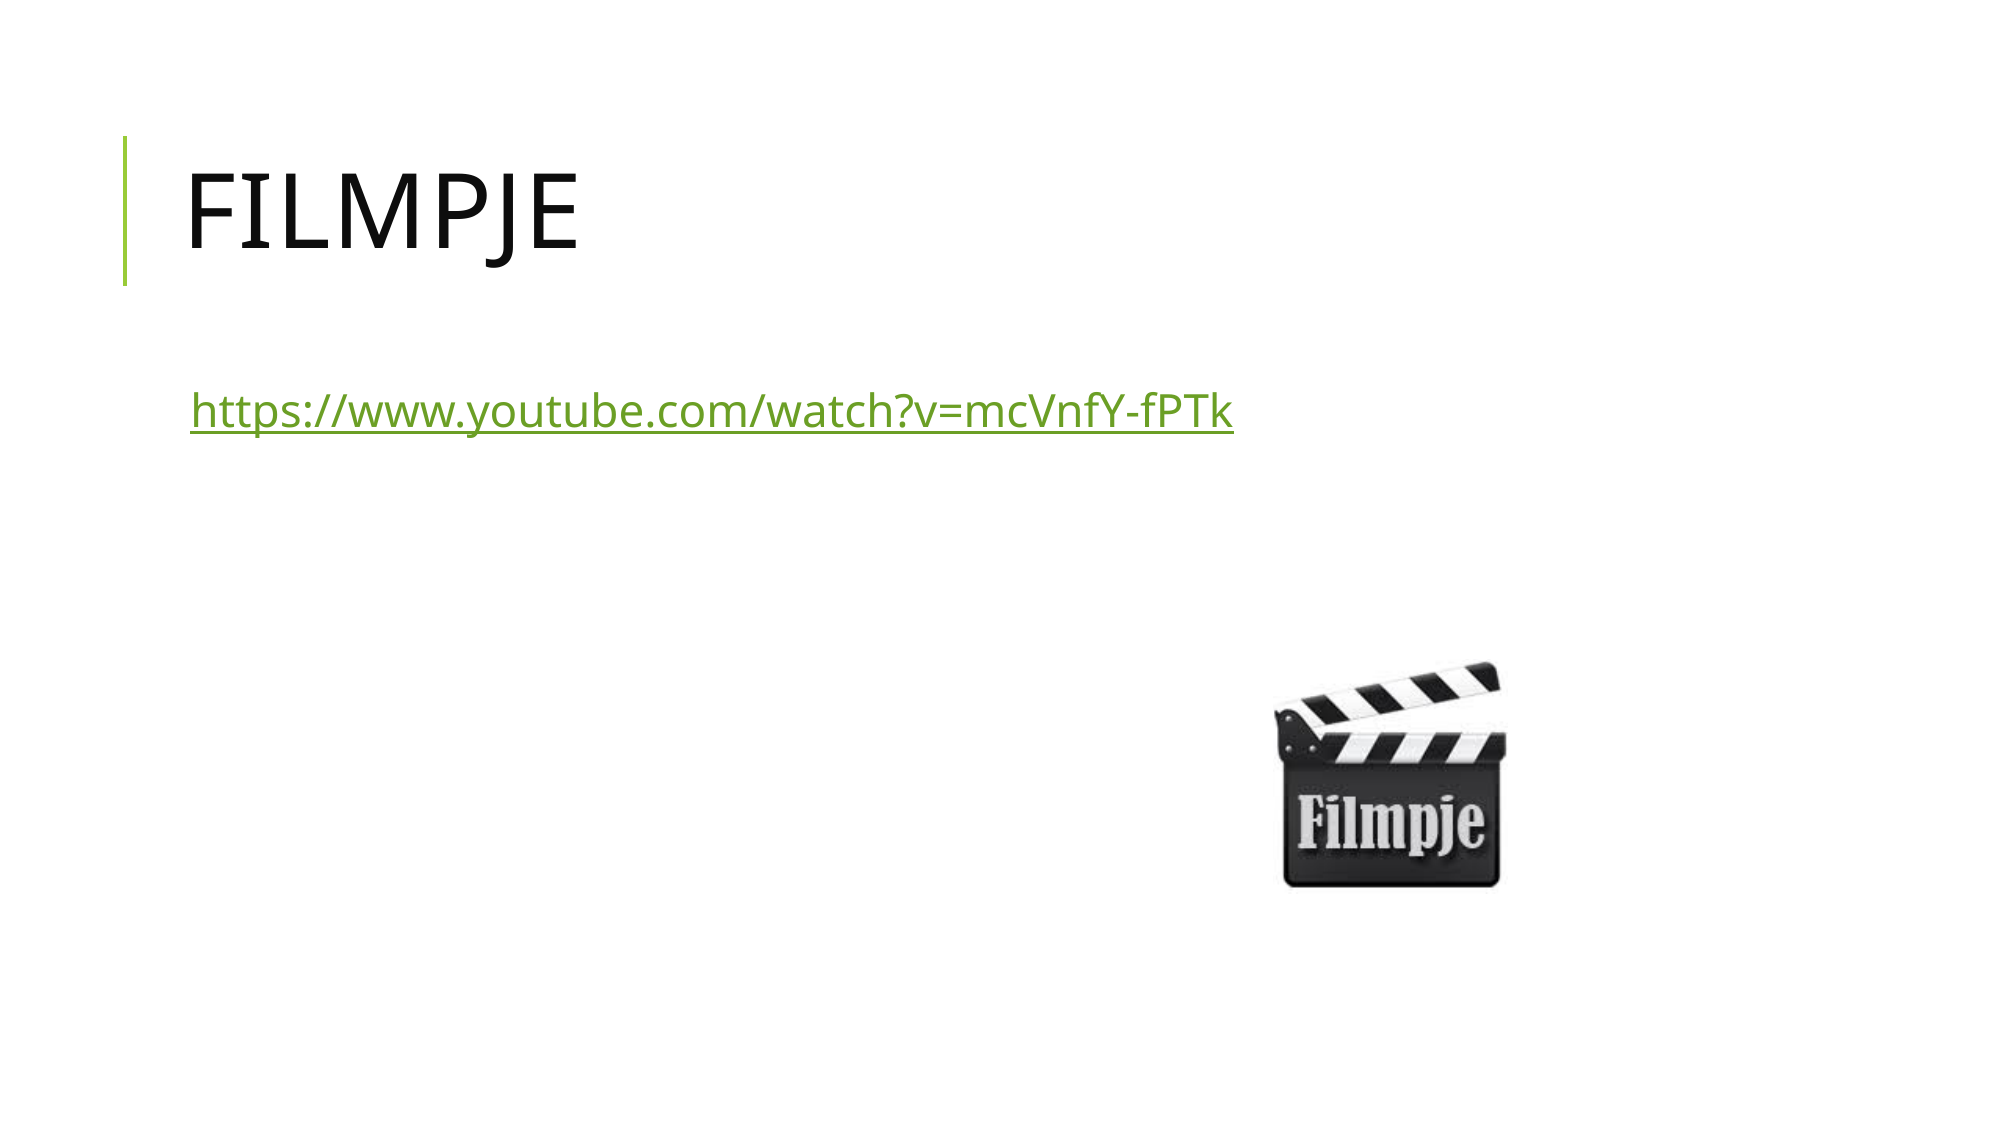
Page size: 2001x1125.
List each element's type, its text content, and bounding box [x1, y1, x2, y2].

list https://www.youtube.com/watch?v=mcVnfY-fPTk [168, 375, 1763, 1035]
title Filmpje [168, 96, 1763, 342]
picture [1272, 659, 1508, 895]
